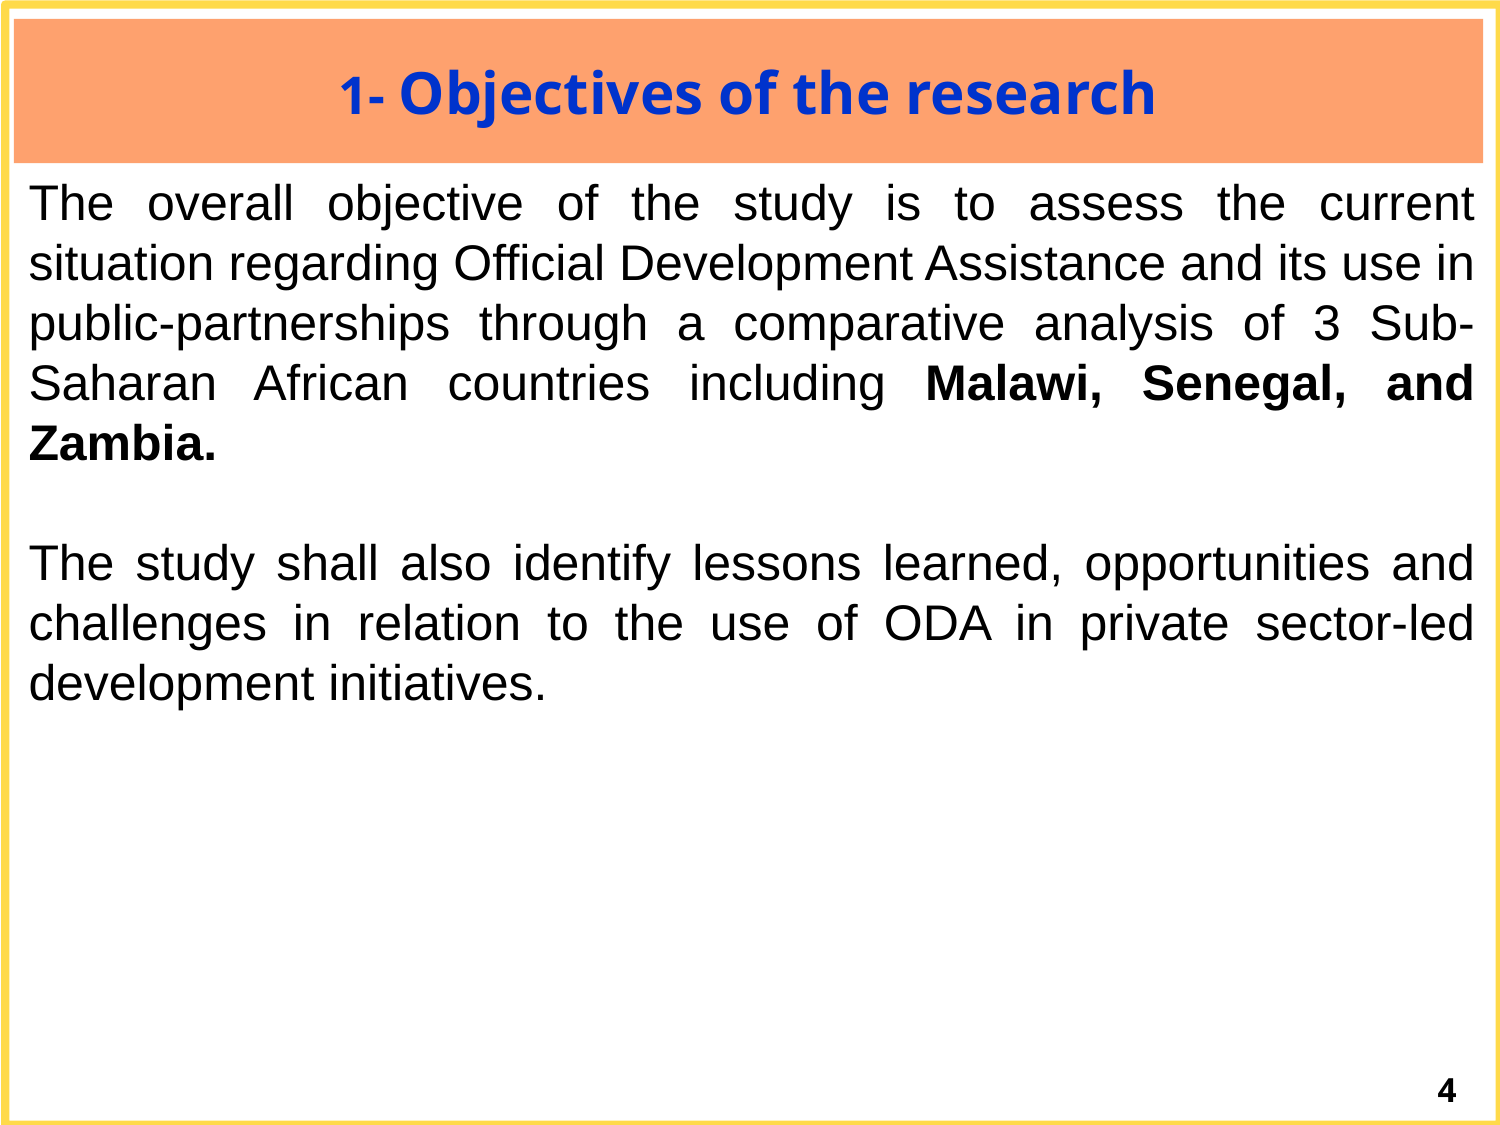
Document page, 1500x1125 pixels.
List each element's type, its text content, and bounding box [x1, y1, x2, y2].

title 1- Objectives of the research [13, 18, 1484, 162]
slide_number 4 [1403, 1061, 1491, 1120]
text_box The overall objective of the study is to assess the current situation regarding Official Development Assistance and its use in public-partnerships through a comparative analysis of 3 Sub-Saharan African countries including Malawi, Senegal, and Zambia. The study shall also identify lessons learned, opportunities and challenges in relation to the use of ODA in private sector-led development initiatives. [13, 162, 1491, 718]
